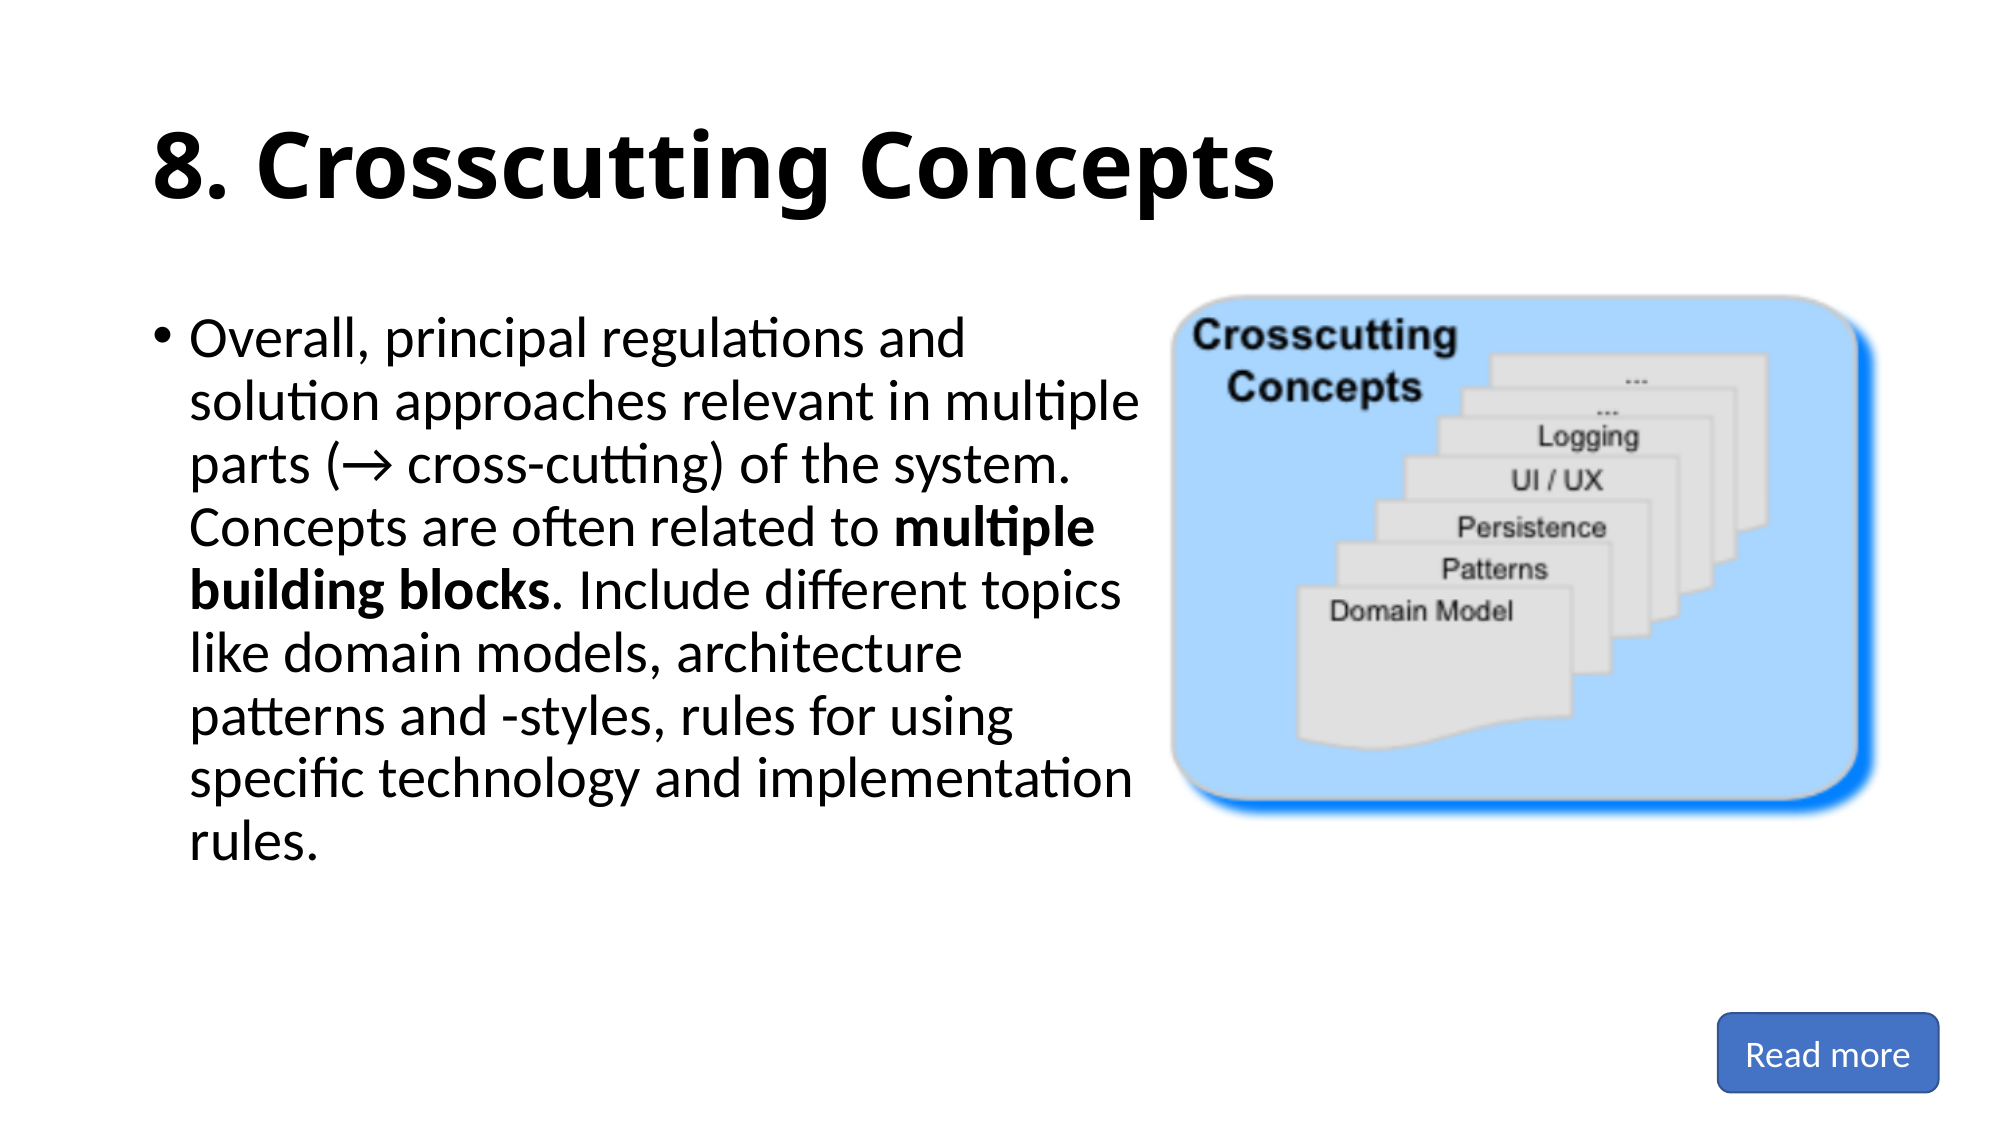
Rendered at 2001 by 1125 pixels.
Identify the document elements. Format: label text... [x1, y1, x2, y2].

list Overall, principal regulations and solution approaches relevant in multiple parts (→ cross-cutting) of the system. Concepts are often related to multiple building blocks. Include different topics like domain models, architecture patterns and -styles, rules for using specific technology and implementation rules. [137, 299, 1161, 1014]
title 8. Crosscutting Concepts [137, 59, 1863, 278]
text_box Read more [1716, 1012, 1940, 1094]
picture [1160, 277, 1884, 822]
